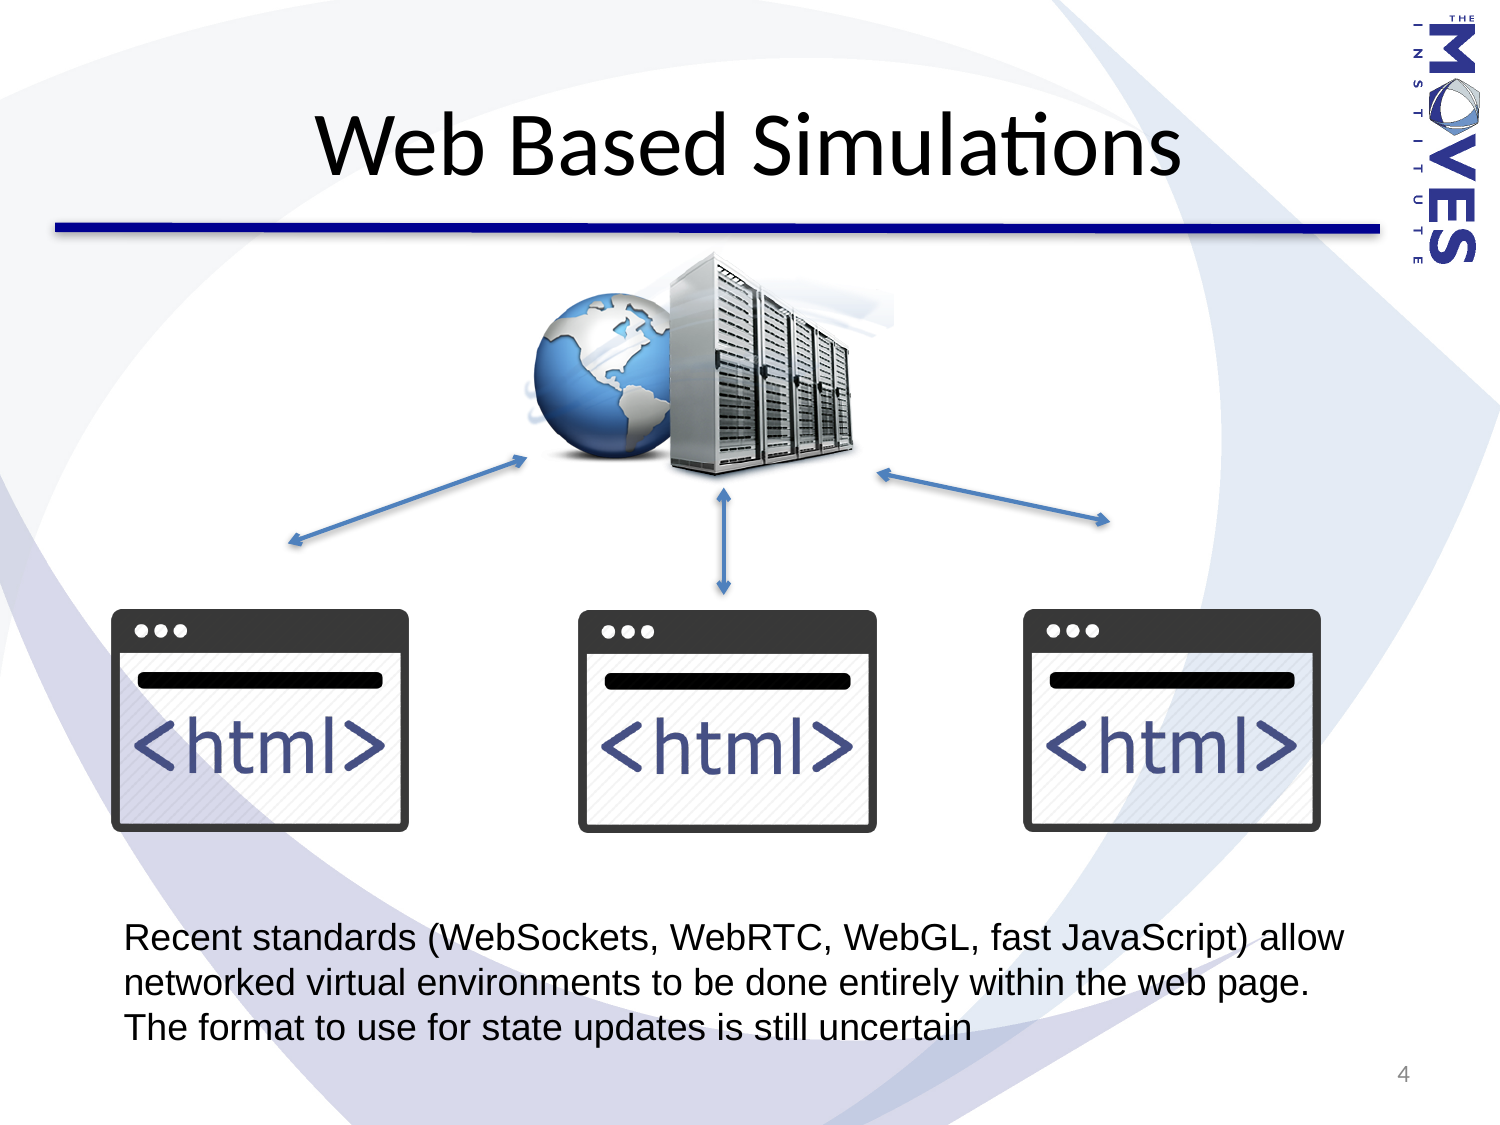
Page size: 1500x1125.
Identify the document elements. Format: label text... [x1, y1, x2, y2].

slide_number 4 [1074, 1042, 1425, 1103]
picture [0, 0, 1500, 1125]
title Web Based Simulations [75, 45, 1425, 233]
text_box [875, 472, 1111, 523]
text_box Recent standards (WebSockets, WebRTC, WebGL, fast JavaScript) allow networked virtual environments to be done entirely within the web page. The format to use for state updates is still uncertain [108, 905, 1361, 1101]
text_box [287, 457, 528, 544]
